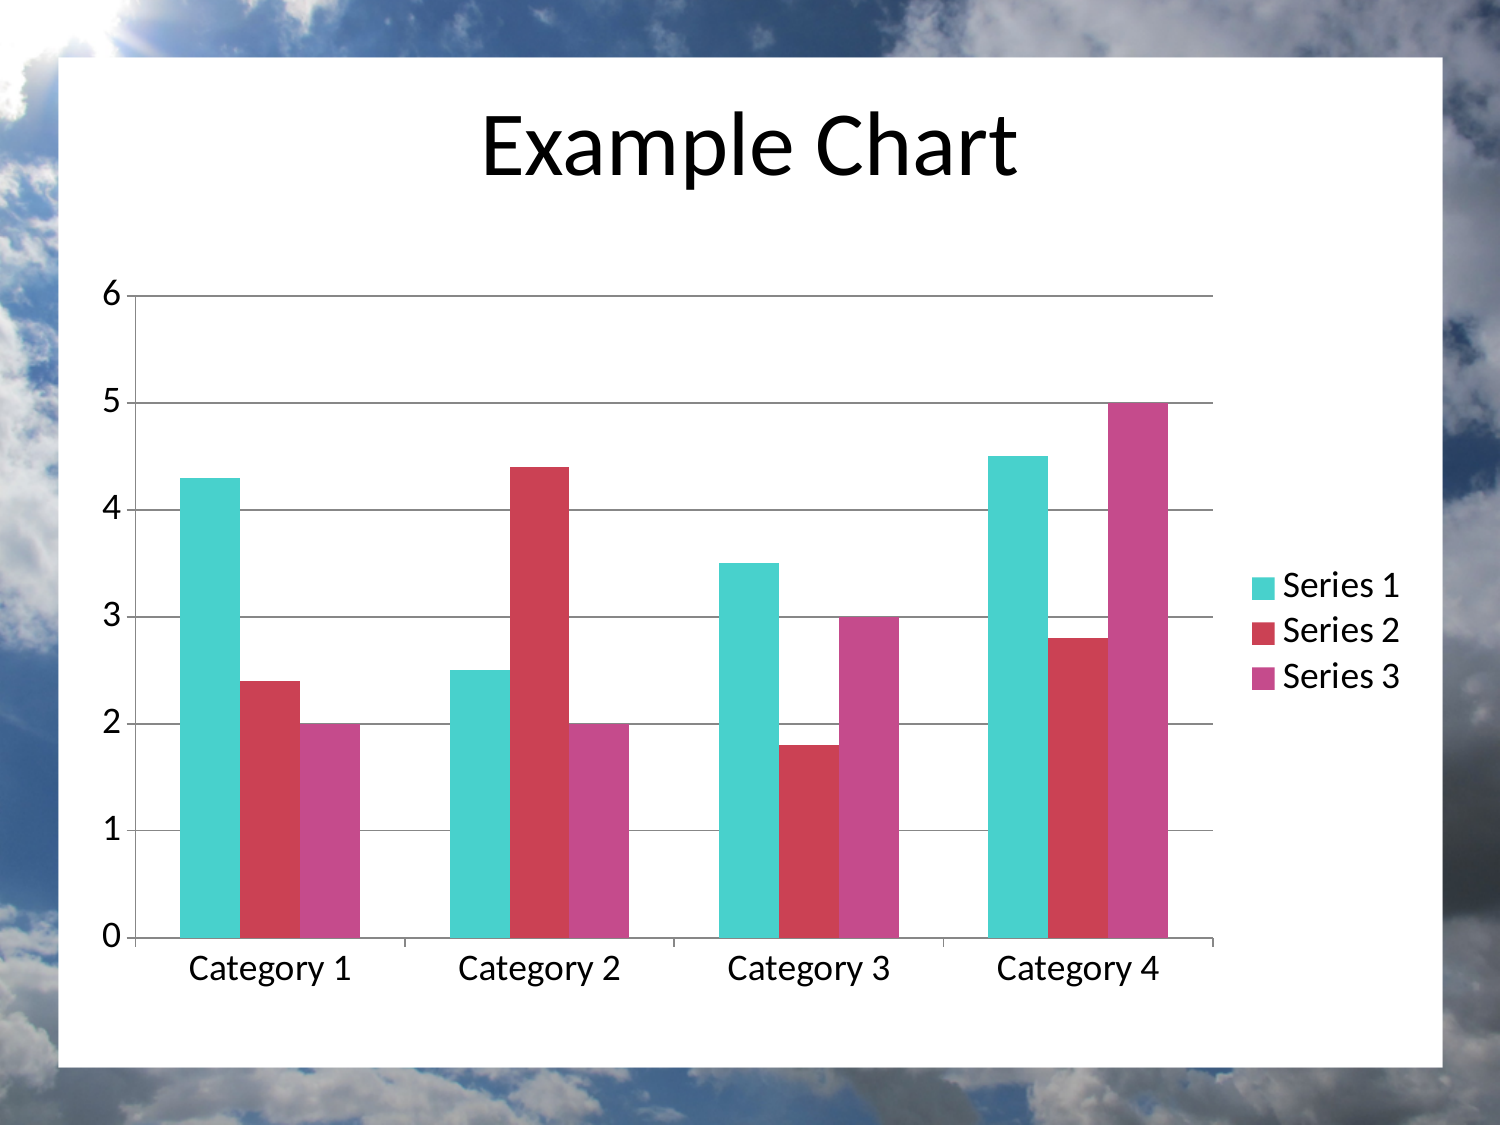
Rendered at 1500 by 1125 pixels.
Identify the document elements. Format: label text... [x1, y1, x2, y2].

picture [0, 0, 1500, 1125]
title Example Chart [75, 45, 1425, 233]
chart [74, 262, 1426, 1006]
